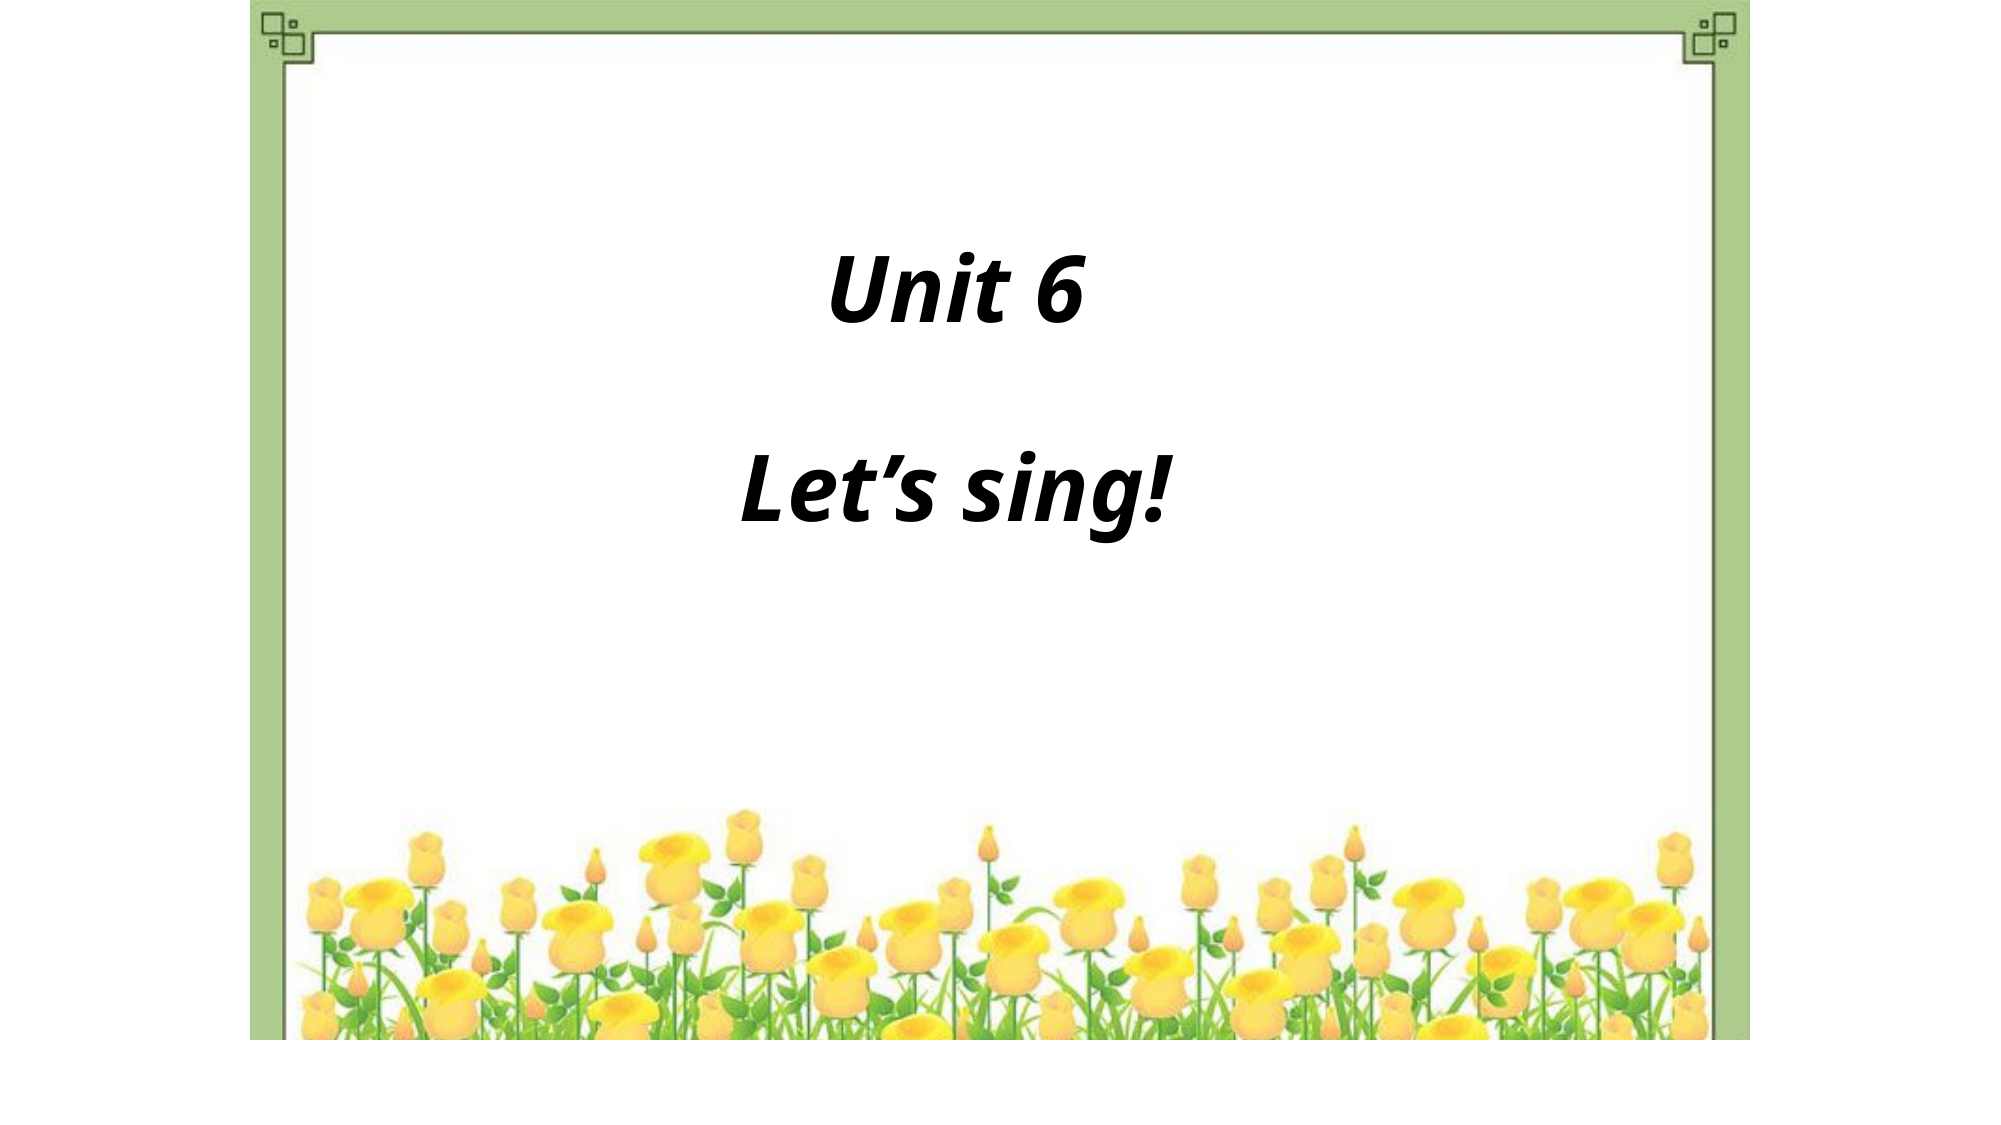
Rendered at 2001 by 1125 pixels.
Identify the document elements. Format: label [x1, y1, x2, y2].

picture [249, 0, 1750, 1040]
